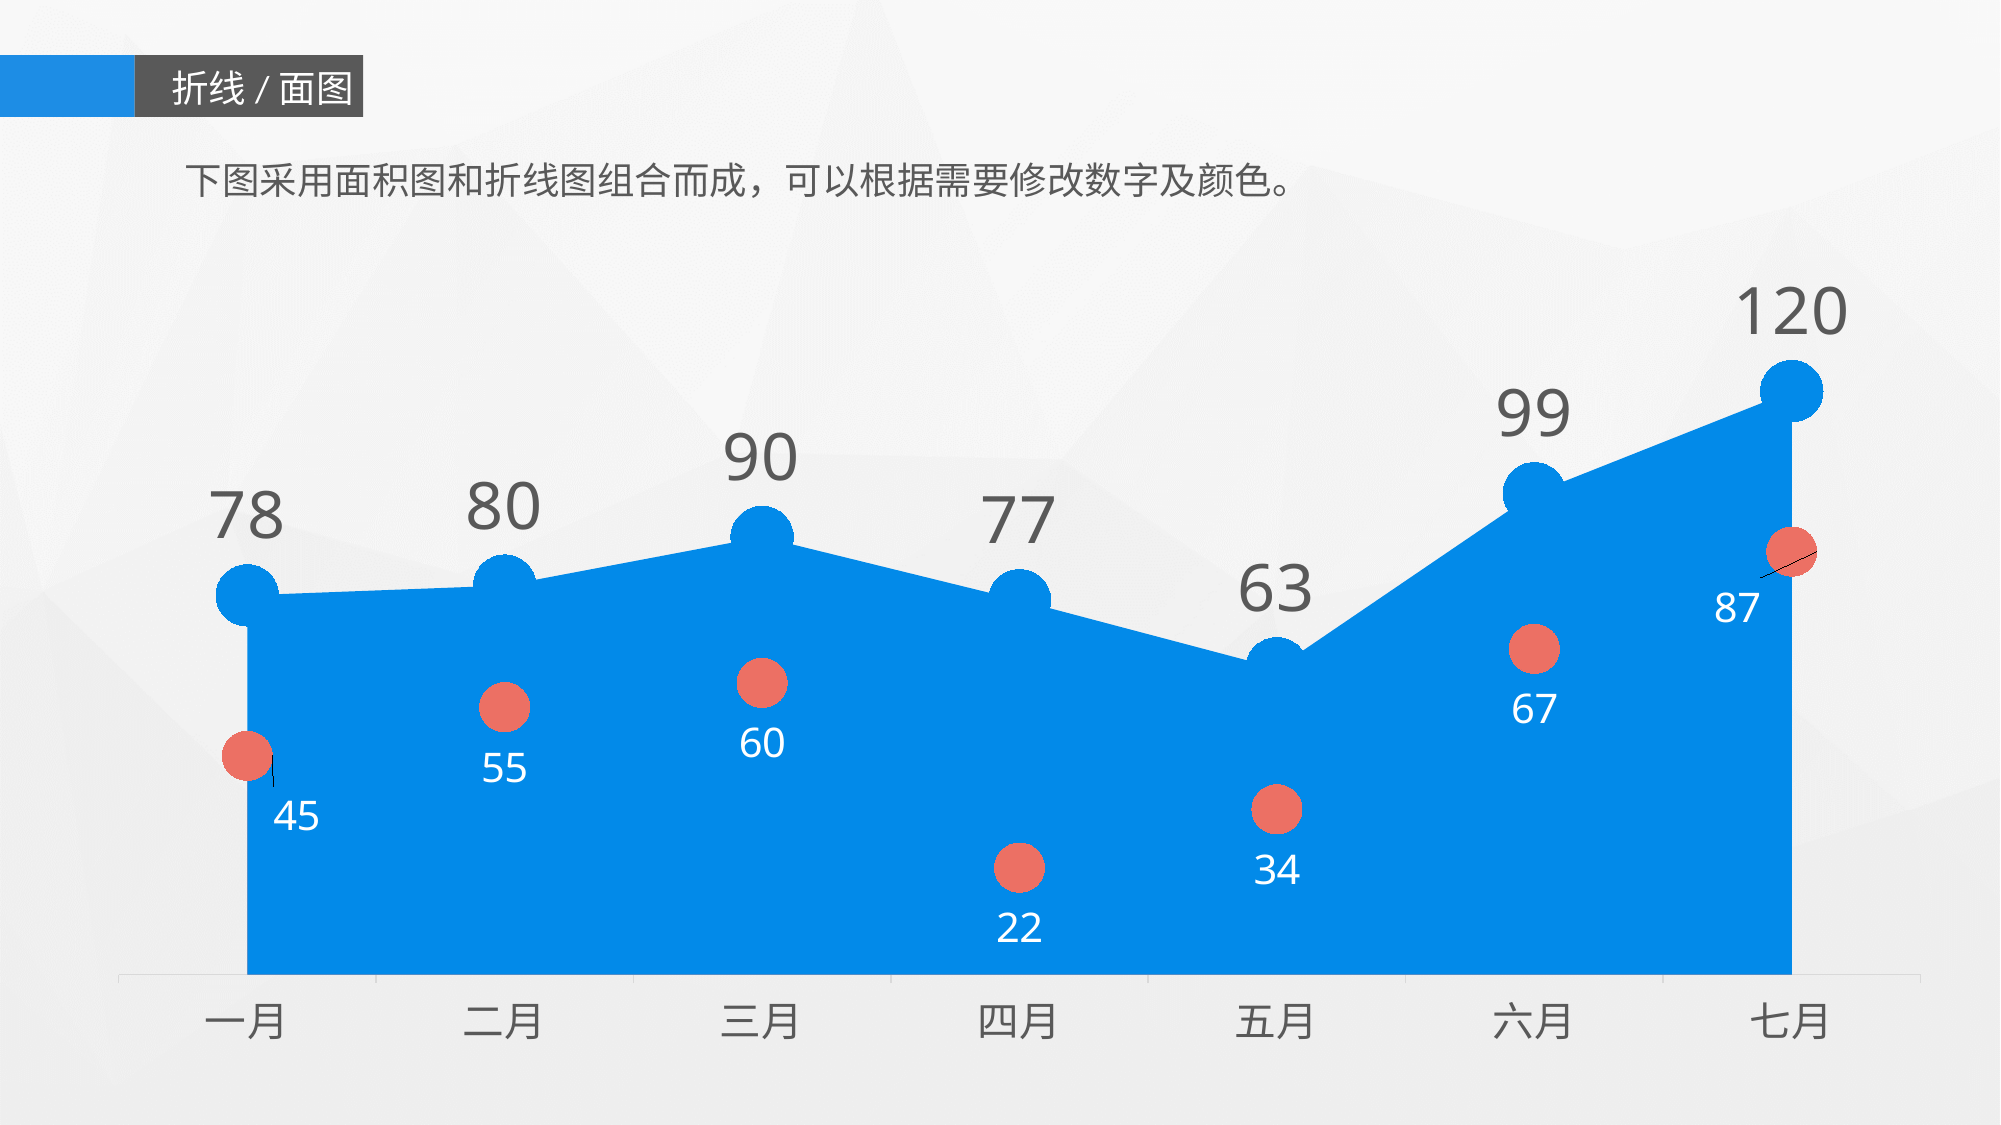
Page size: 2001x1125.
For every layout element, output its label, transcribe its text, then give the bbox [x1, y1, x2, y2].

text_box 折线/面图 [156, 57, 369, 117]
text_box 下图采用面积图和折线图组合而成，可以根据需要修改数字及颜色。 [169, 140, 1325, 210]
chart [80, 263, 1959, 1065]
